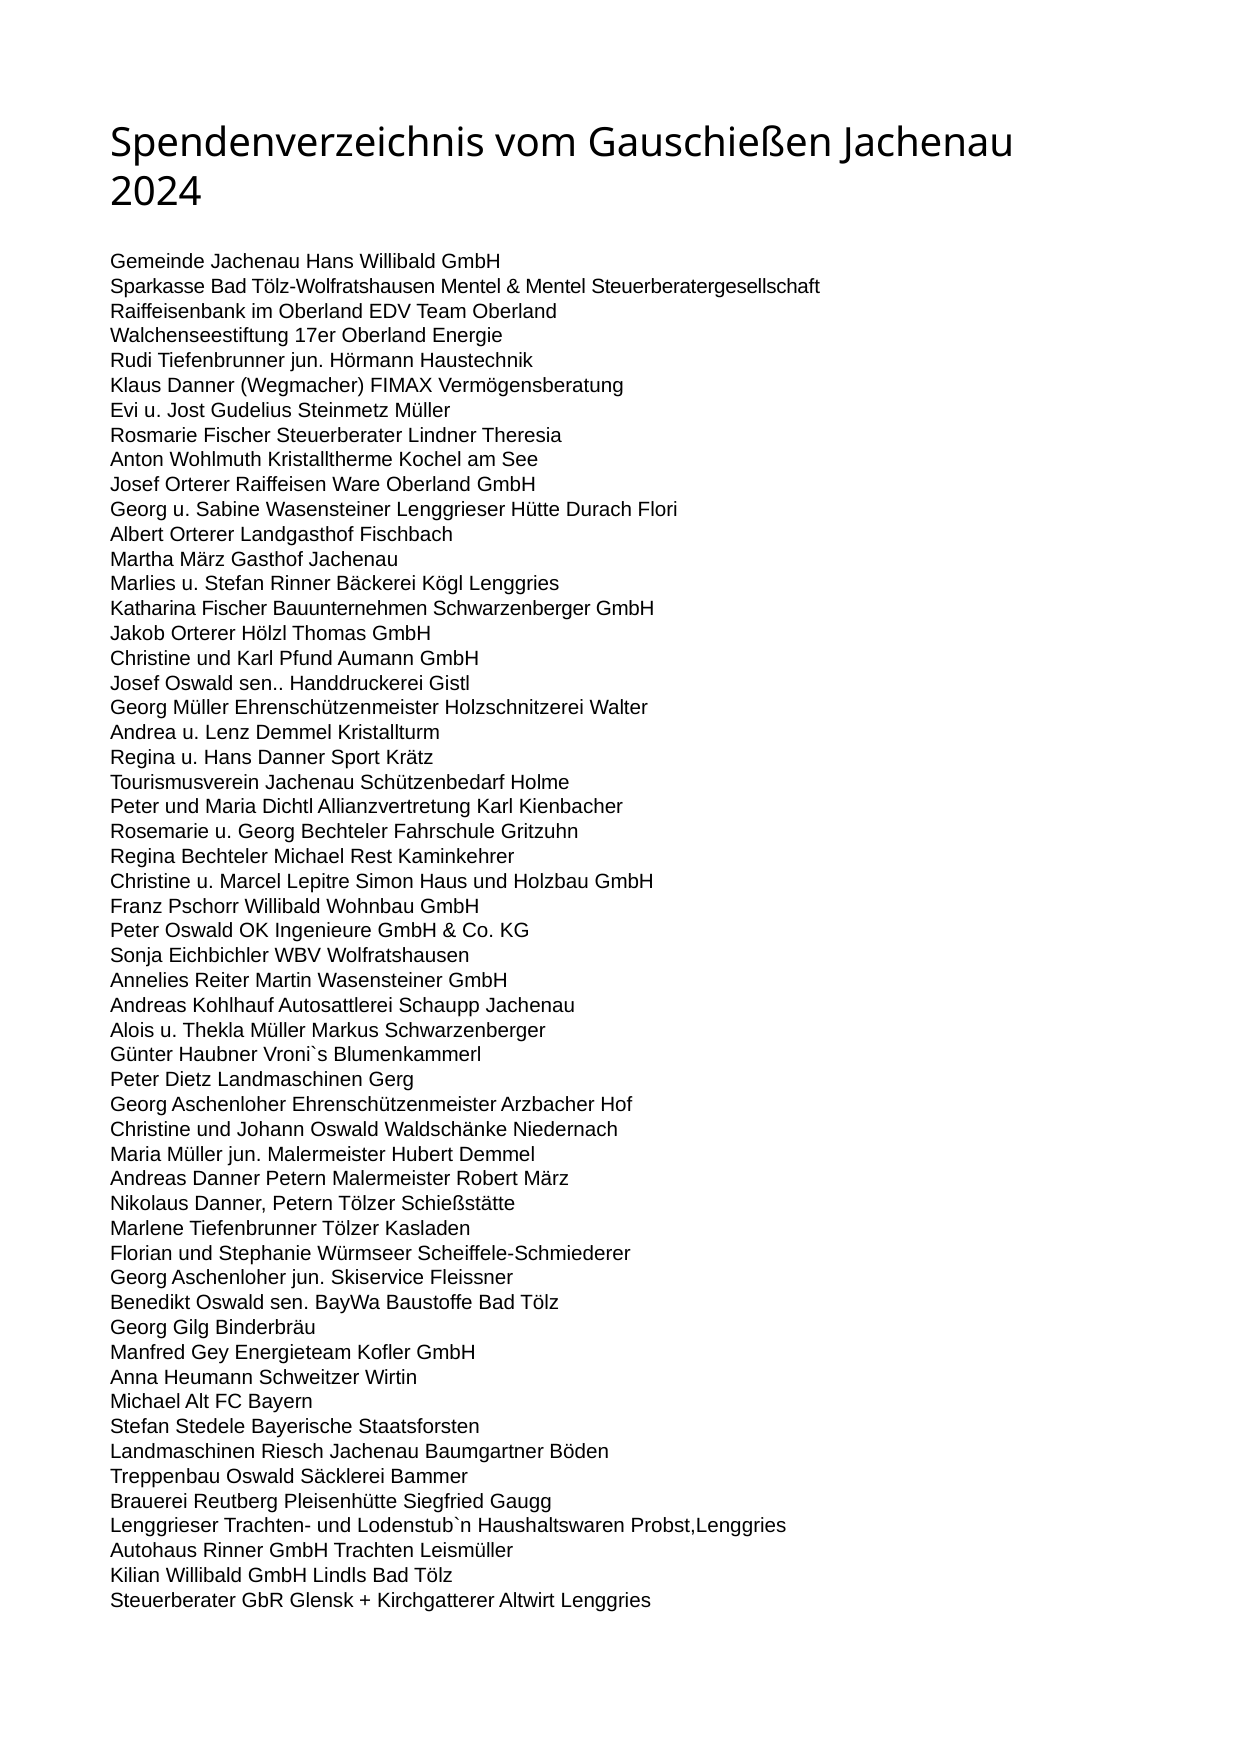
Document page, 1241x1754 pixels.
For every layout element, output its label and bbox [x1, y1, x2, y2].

list [110, 114, 1060, 1617]
